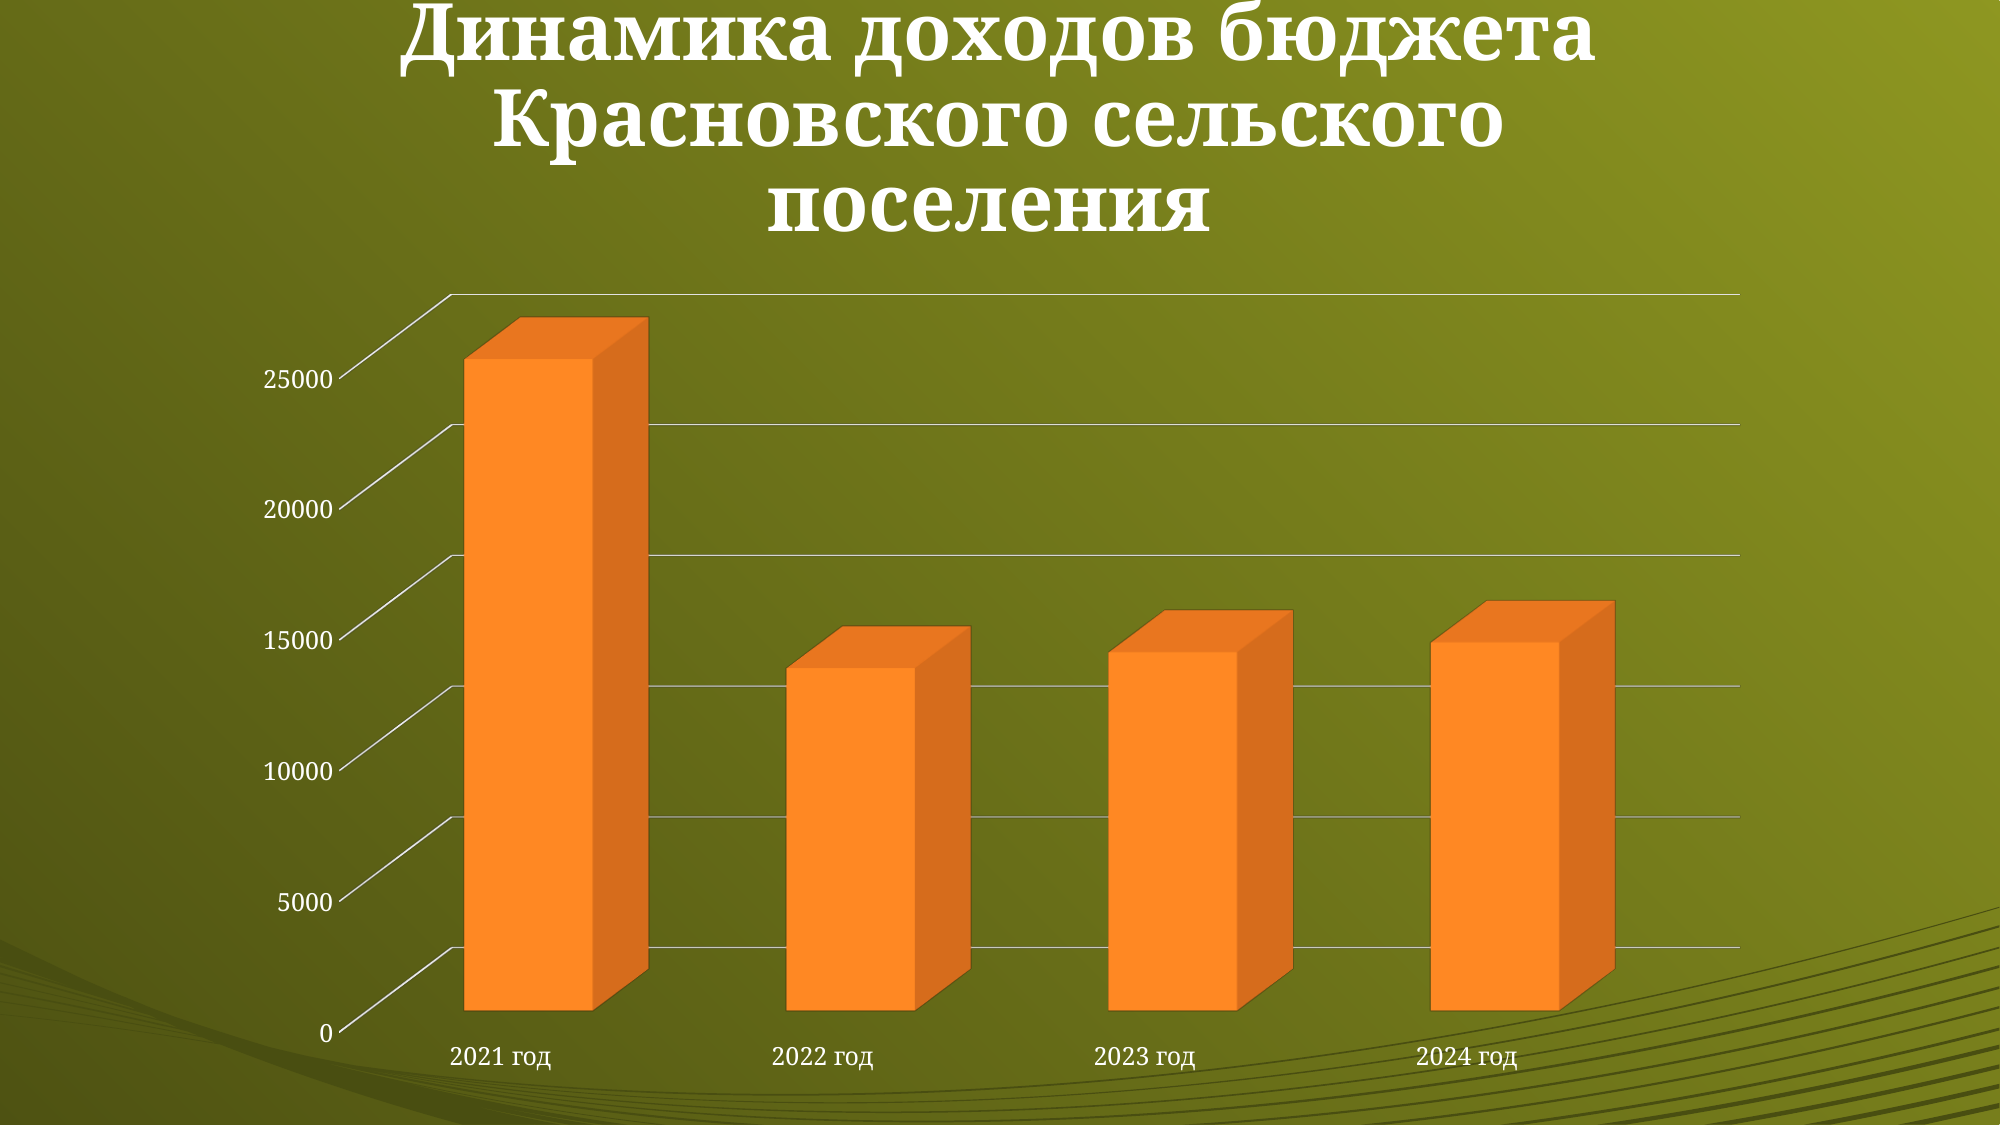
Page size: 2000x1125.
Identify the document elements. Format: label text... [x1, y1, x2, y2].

title Динамика доходов бюджета Красновского сельского поселения [249, 65, 1750, 257]
chart [249, 278, 1750, 1083]
